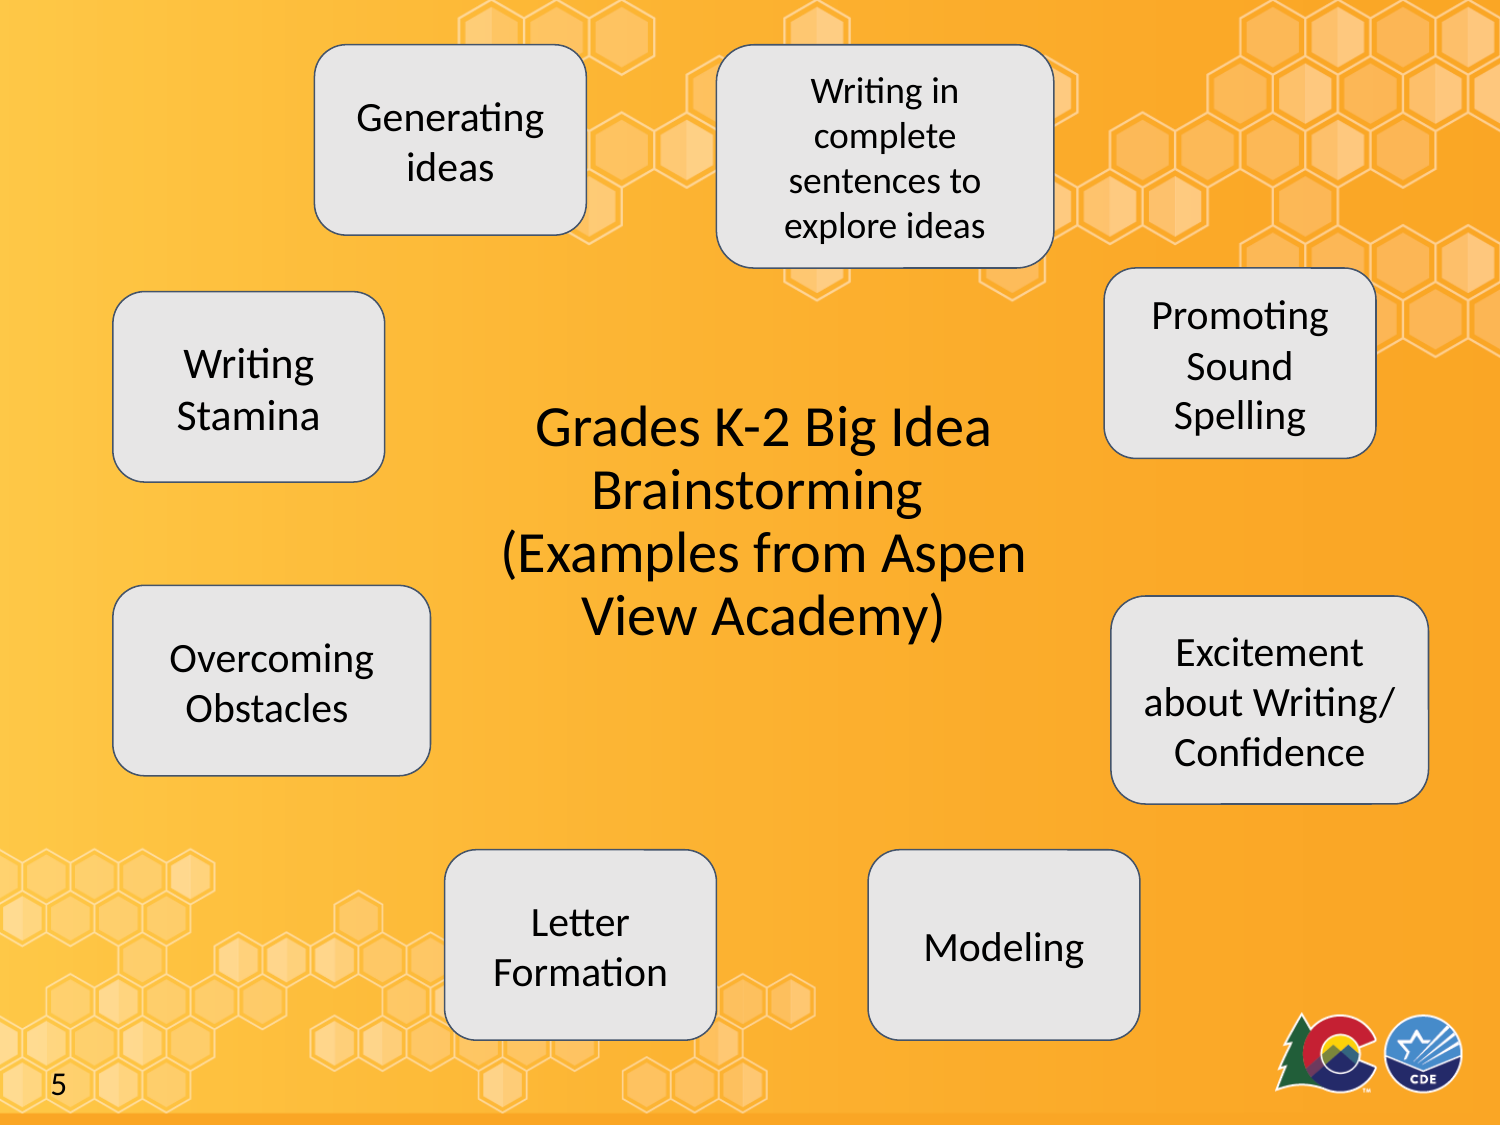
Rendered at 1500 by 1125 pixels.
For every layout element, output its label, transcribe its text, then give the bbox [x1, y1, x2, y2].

text_box Generating ideas [314, 44, 587, 236]
title Grades K-2 Big Idea Brainstorming (Examples from Aspen View Academy) [464, 396, 1064, 700]
text_box Overcoming Obstacles [112, 585, 431, 776]
text_box Excitement about Writing/ Confidence [1110, 595, 1429, 805]
text_box Letter Formation [444, 849, 717, 1041]
slide_number 5 [35, 1054, 373, 1115]
picture [0, 0, 1500, 1125]
text_box Writing in complete sentences to explore ideas [716, 44, 1054, 269]
text_box Writing Stamina [112, 291, 385, 483]
text_box Modeling [868, 849, 1140, 1041]
text_box Promoting Sound Spelling [1104, 267, 1376, 459]
